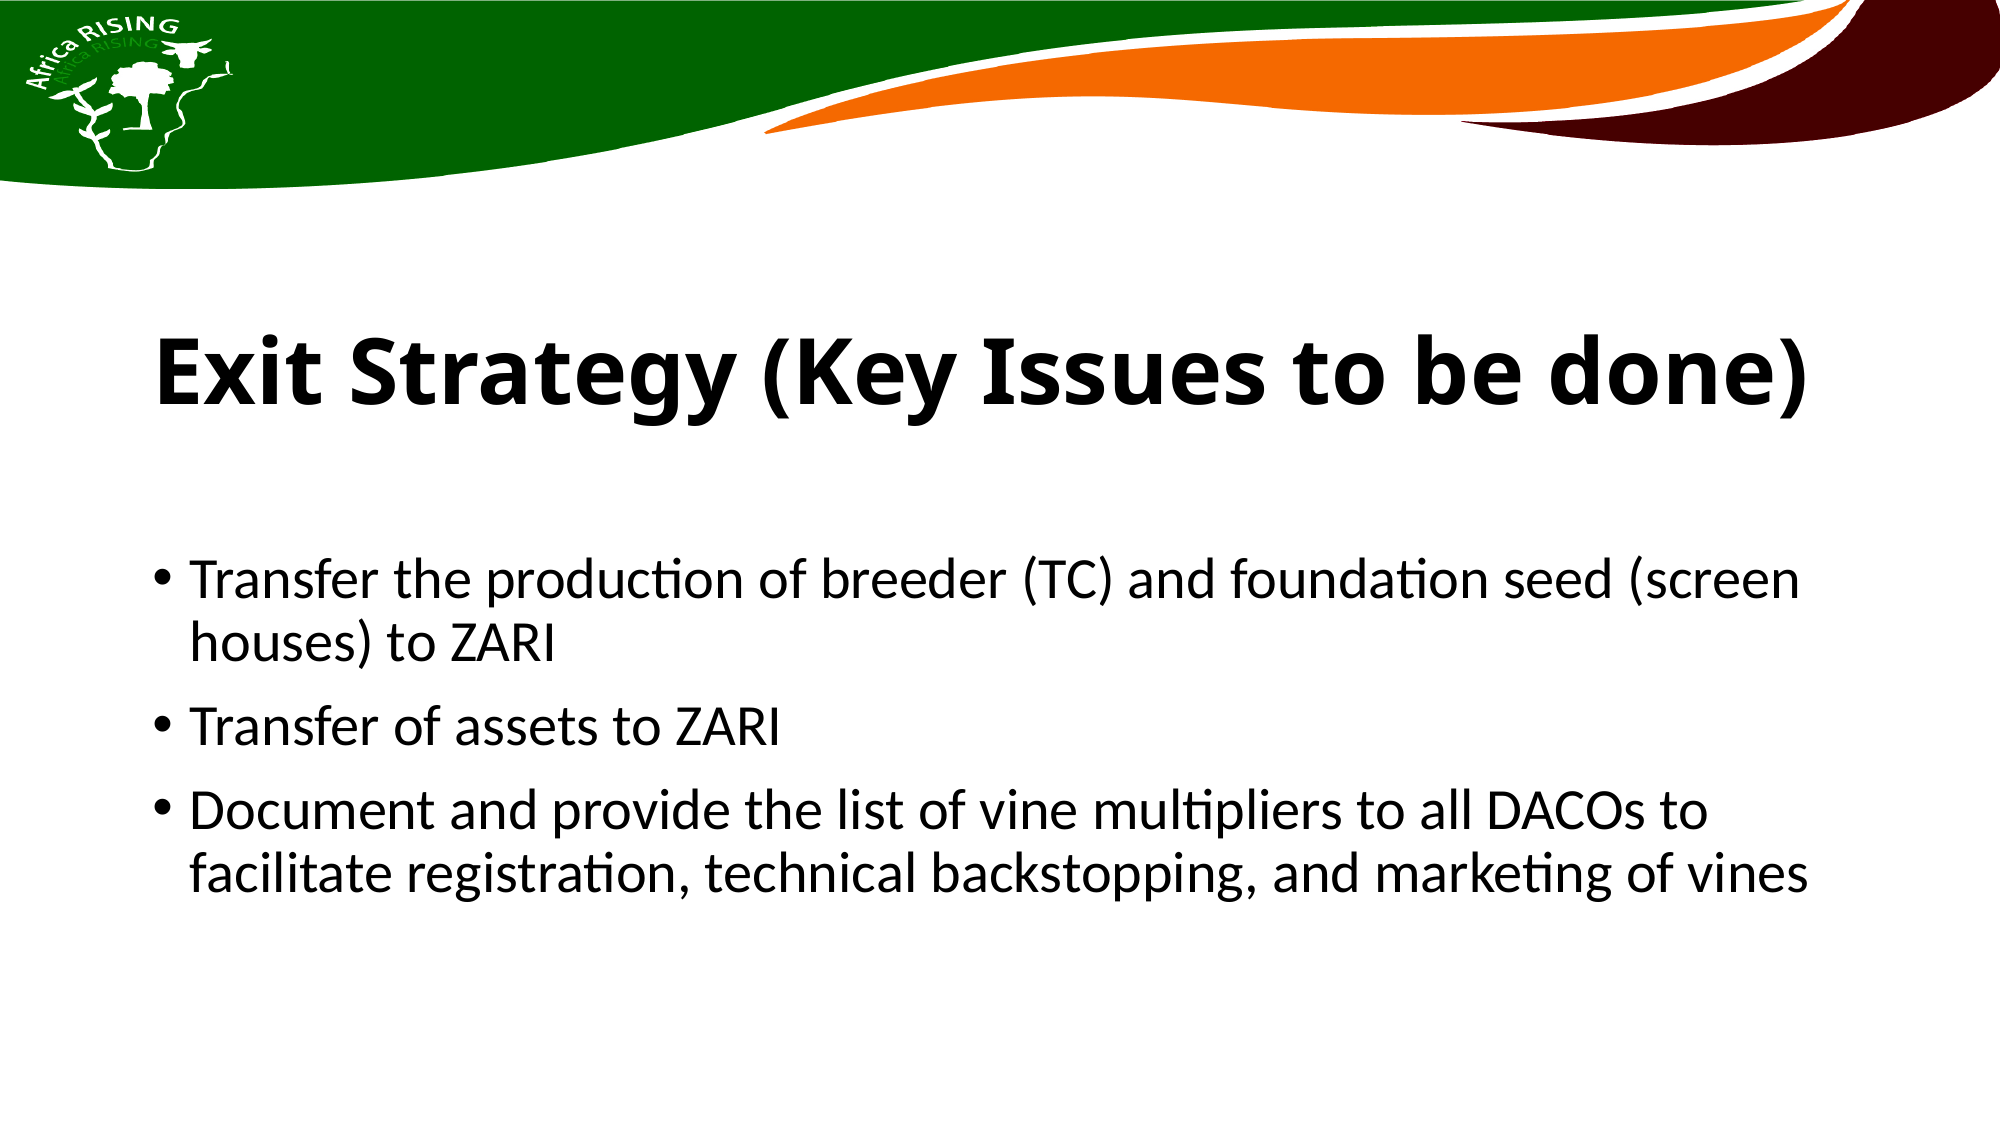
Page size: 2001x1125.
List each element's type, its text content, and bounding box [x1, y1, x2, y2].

picture [0, 0, 2000, 190]
list Transfer the production of breeder (TC) and foundation seed (screen houses) to ZARI Transfer of assets to ZARI Document and provide the list of vine multipliers to all DACOs to facilitate registration, technical backstopping, and marketing of vines [137, 540, 1863, 913]
title Exit Strategy (Key Issues to be done) [137, 266, 1863, 484]
